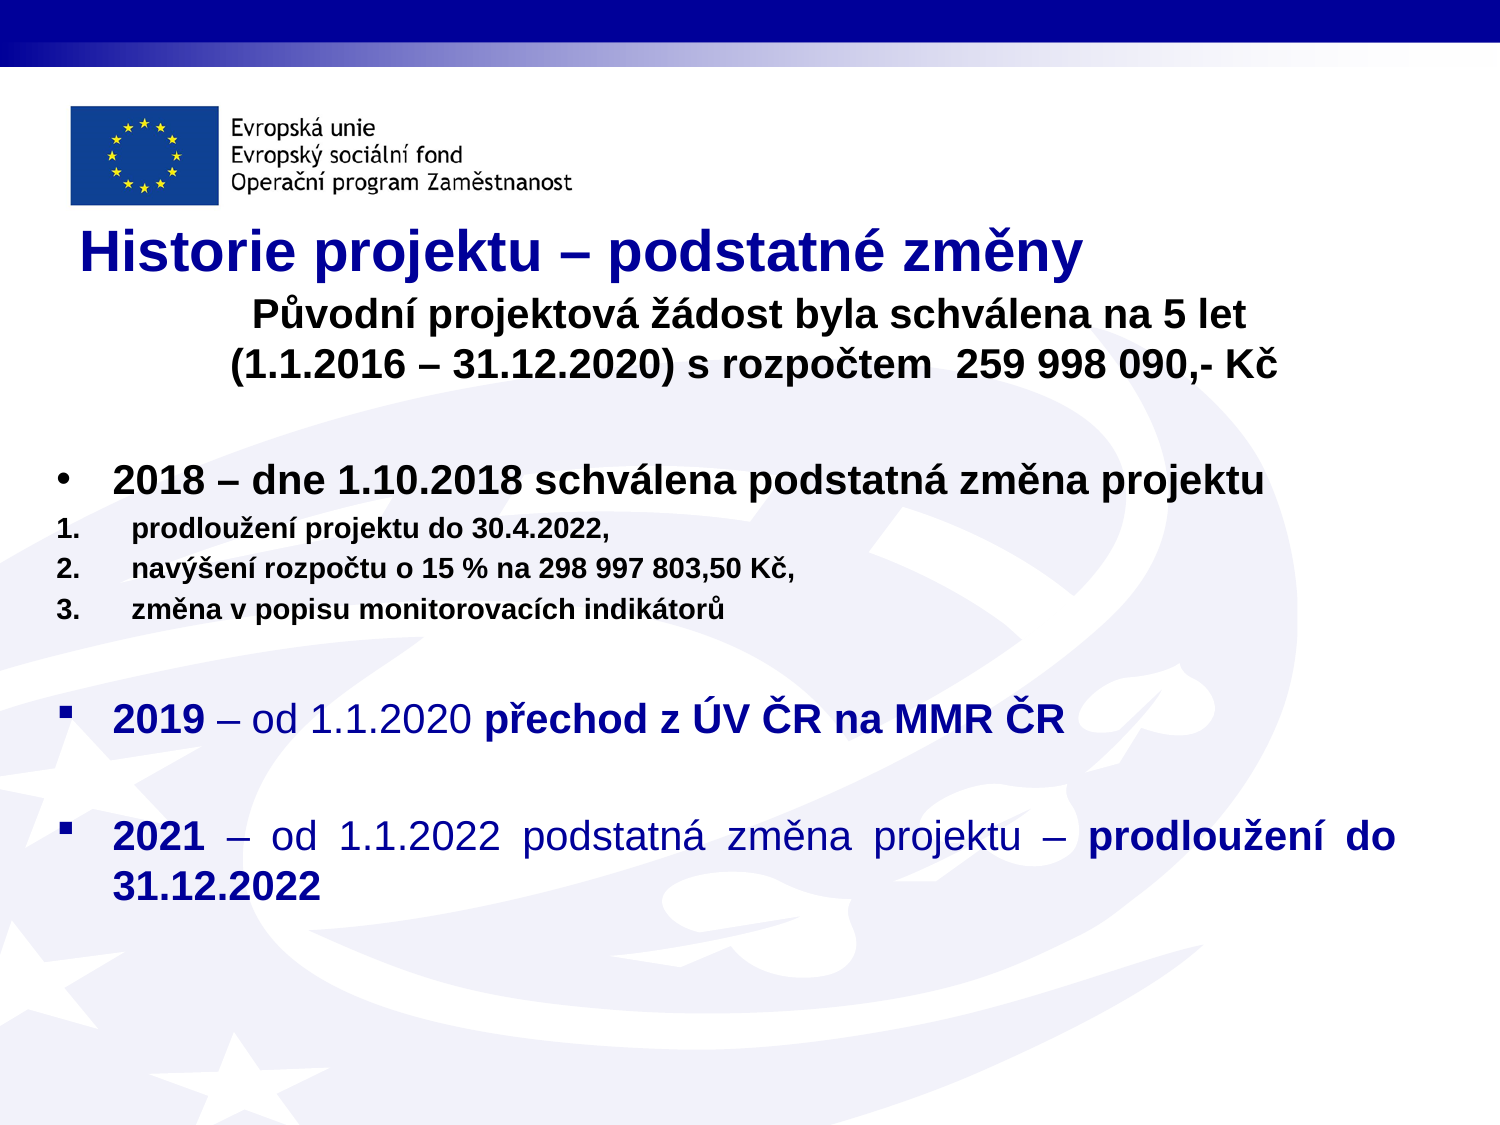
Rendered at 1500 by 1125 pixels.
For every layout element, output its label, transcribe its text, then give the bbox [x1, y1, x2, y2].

title Historie projektu – podstatné změny [64, 205, 1436, 300]
picture [41, 79, 597, 237]
list Původní projektová žádost byla schválena na 5 let (1.1.2016 – 31.12.2020) s rozpočtem 259 998 090,- Kč 2018 – dne 1.10.2018 schválena podstatná změna projektu prodloužení projektu do 30.4.2022, navýšení rozpočtu o 15 % na 298 997 803,50 Kč, změna v popisu monitorovacích indikátorů 2019 – od 1.1.2020 přechod z ÚV ČR na MMR ČR 2021 – od 1.1.2022 podstatná změna projektu – prodloužení do 31.12.2022 [41, 278, 1412, 1012]
